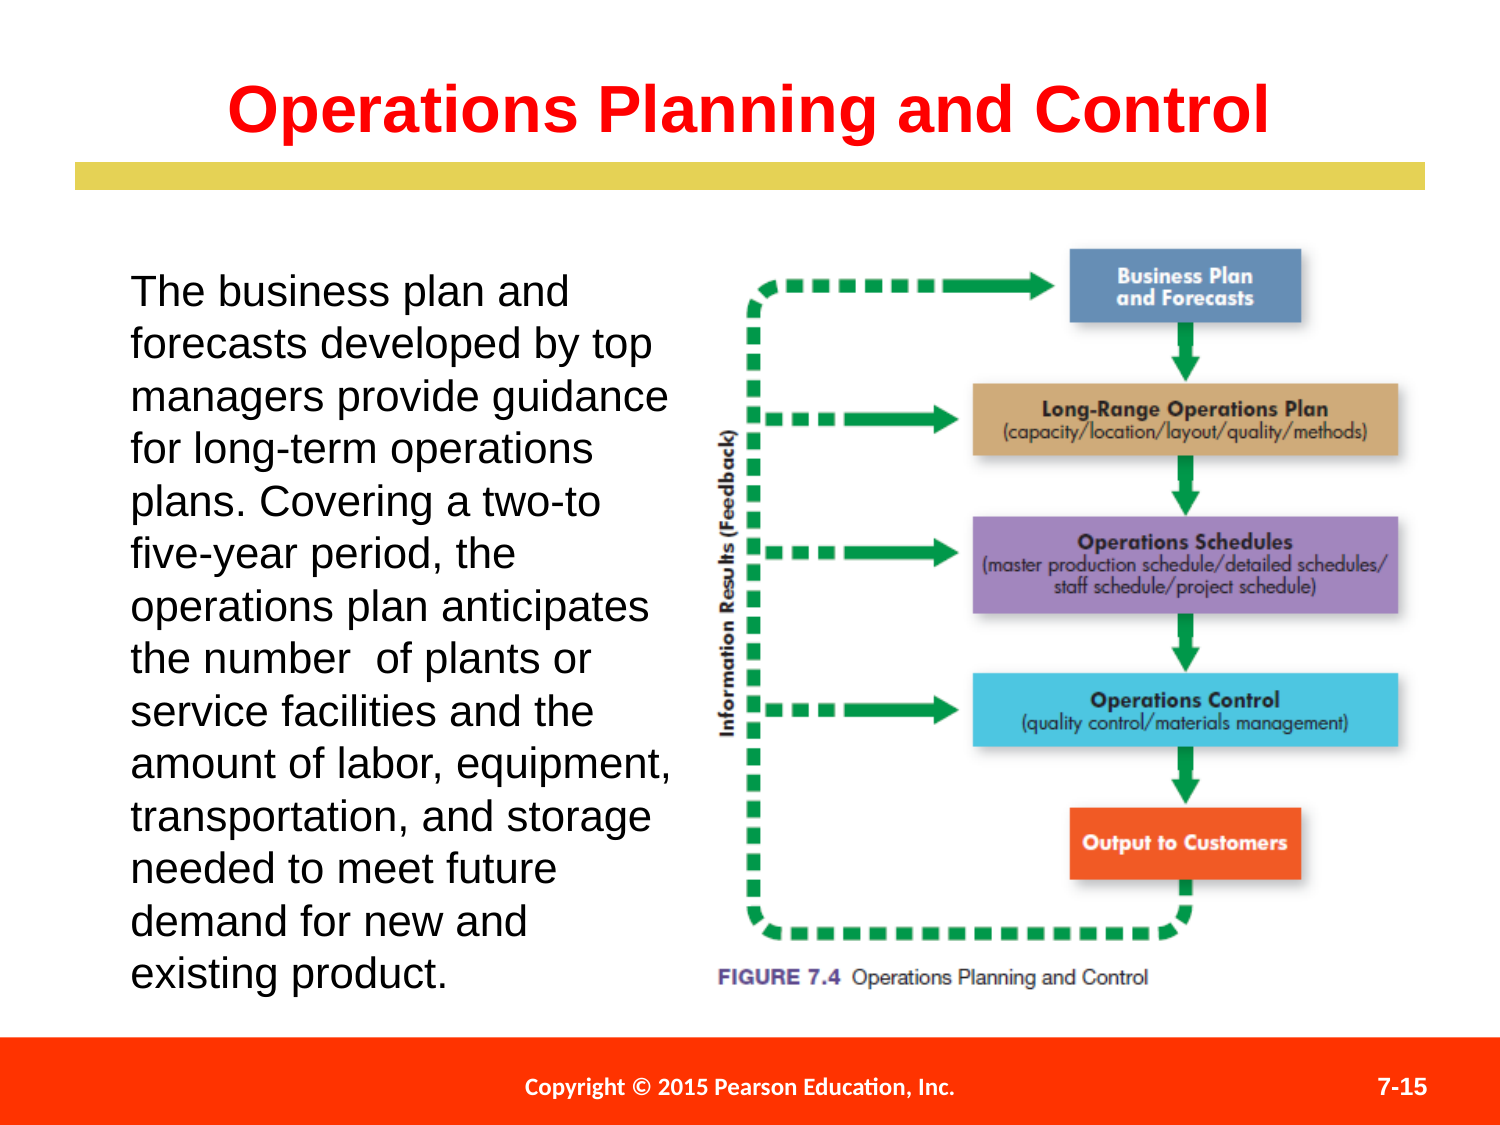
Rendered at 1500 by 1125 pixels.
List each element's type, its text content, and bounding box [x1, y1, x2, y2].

picture [684, 221, 1426, 1013]
text_box The business plan and forecasts developed by top managers provide guidance for long-term operations plans. Covering a two-to five-year period, the operations plan anticipates the number of plants or service facilities and the amount of labor, equipment, transportation, and storage needed to meet future demand for new and existing product. [40, 255, 679, 1005]
title Operations Planning and Control [74, 12, 1426, 201]
